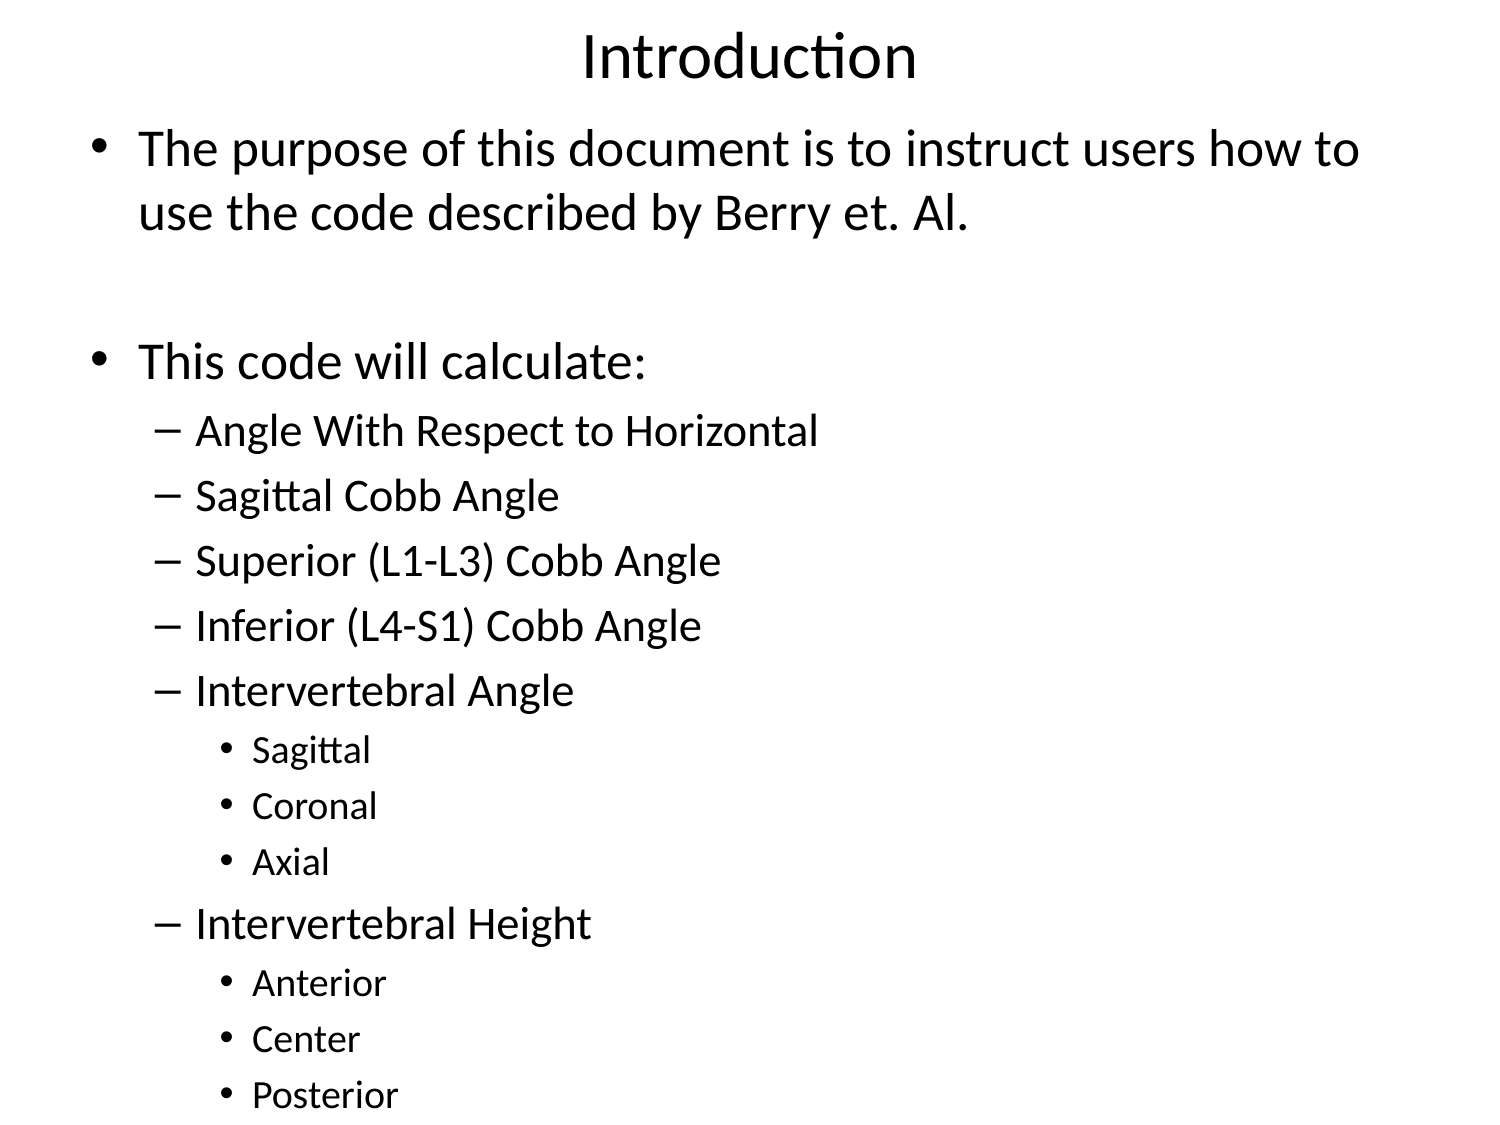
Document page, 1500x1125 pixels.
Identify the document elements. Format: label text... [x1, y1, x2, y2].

title Introduction [75, 0, 1425, 105]
list The purpose of this document is to instruct users how to use the code described by Berry et. Al. This code will calculate: Angle With Respect to Horizontal Sagittal Cobb Angle Superior (L1-L3) Cobb Angle Inferior (L4-S1) Cobb Angle Intervertebral Angle Sagittal Coronal Axial Intervertebral Height Anterior Center Posterior [75, 105, 1425, 1125]
